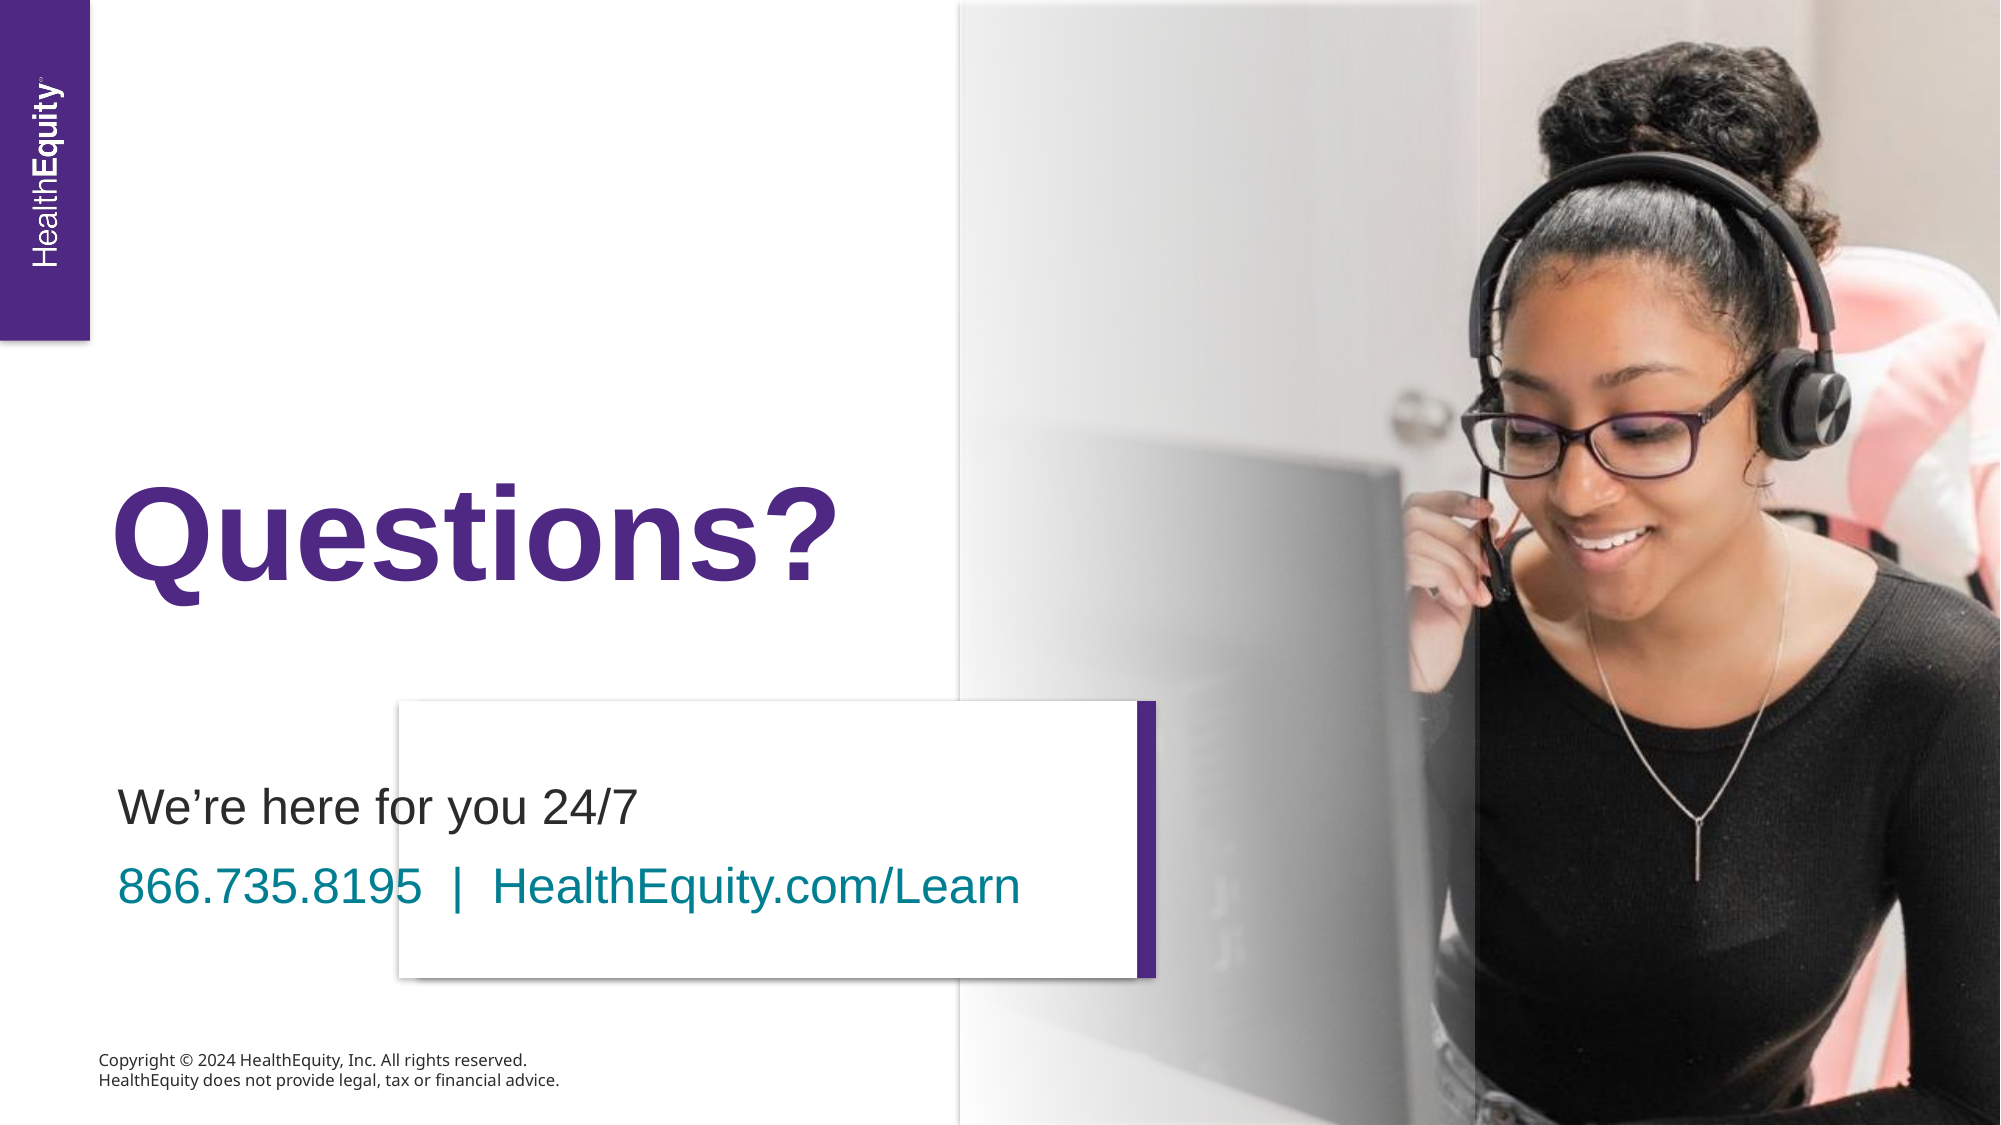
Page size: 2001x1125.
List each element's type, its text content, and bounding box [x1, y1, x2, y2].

text_box We’re here for you 24/7 [117, 749, 393, 811]
text_box Copyright © 2024 HealthEquity, Inc. All rights reserved. HealthEquity does not provide legal, tax or financial advice. [98, 1042, 670, 1090]
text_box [0, 125, 216, 216]
text_box Questions? [96, 439, 670, 604]
picture [33, 78, 64, 125]
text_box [398, 700, 1157, 979]
text_box 866.735.8195​ | HealthEquity.com/Learn [117, 847, 393, 914]
picture [675, 0, 2000, 1125]
picture [33, 216, 64, 266]
